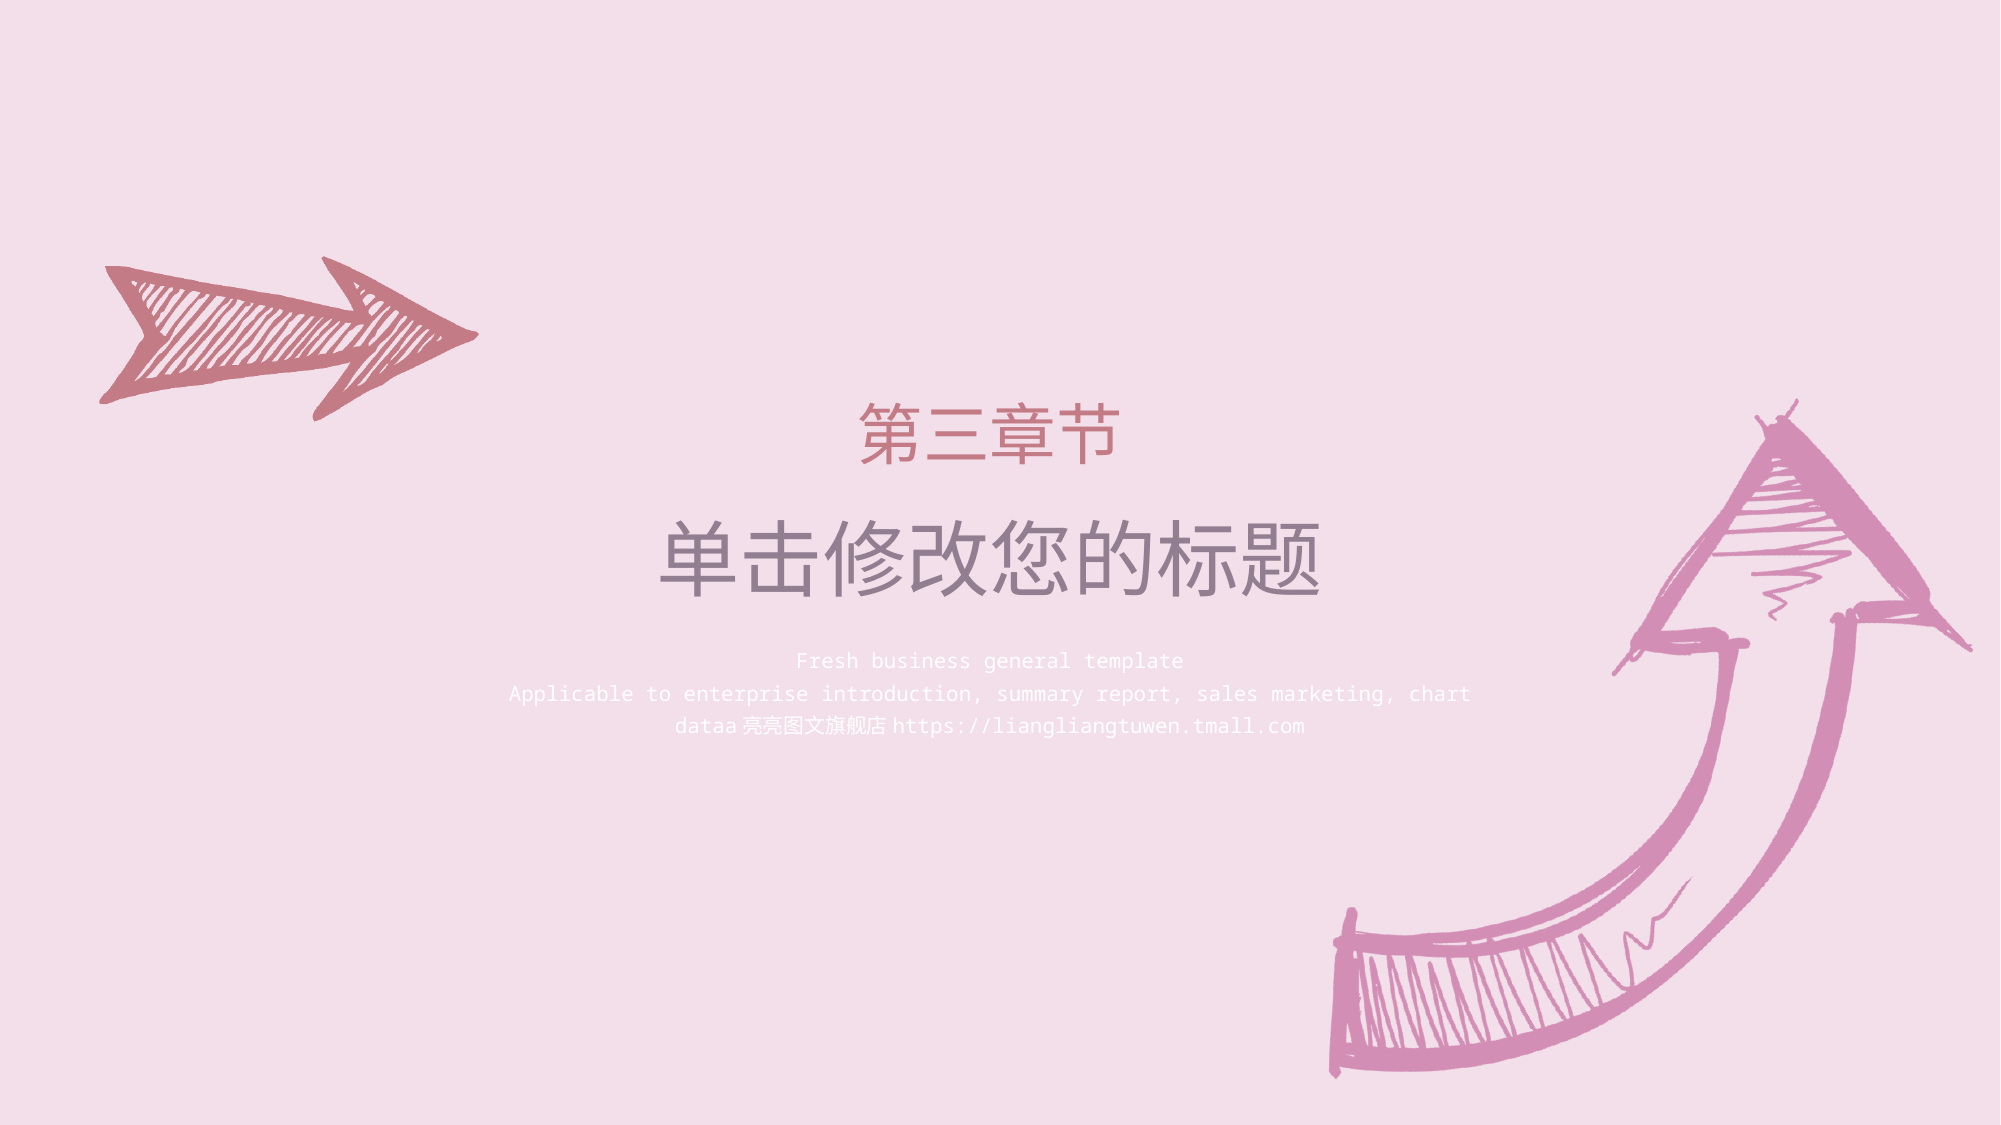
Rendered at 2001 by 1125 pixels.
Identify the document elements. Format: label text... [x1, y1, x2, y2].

text_box 第三章节 [824, 385, 1156, 480]
text_box 单击修改您的标题 [542, 499, 1437, 614]
picture [1447, 387, 1790, 1125]
text_box Fresh business general template Applicable to enterprise introduction, summary report, sales marketing, chart dataa亮亮图文旗舰店https://liangliangtuwen.tmall.com [487, 633, 1442, 746]
picture [62, 112, 515, 564]
